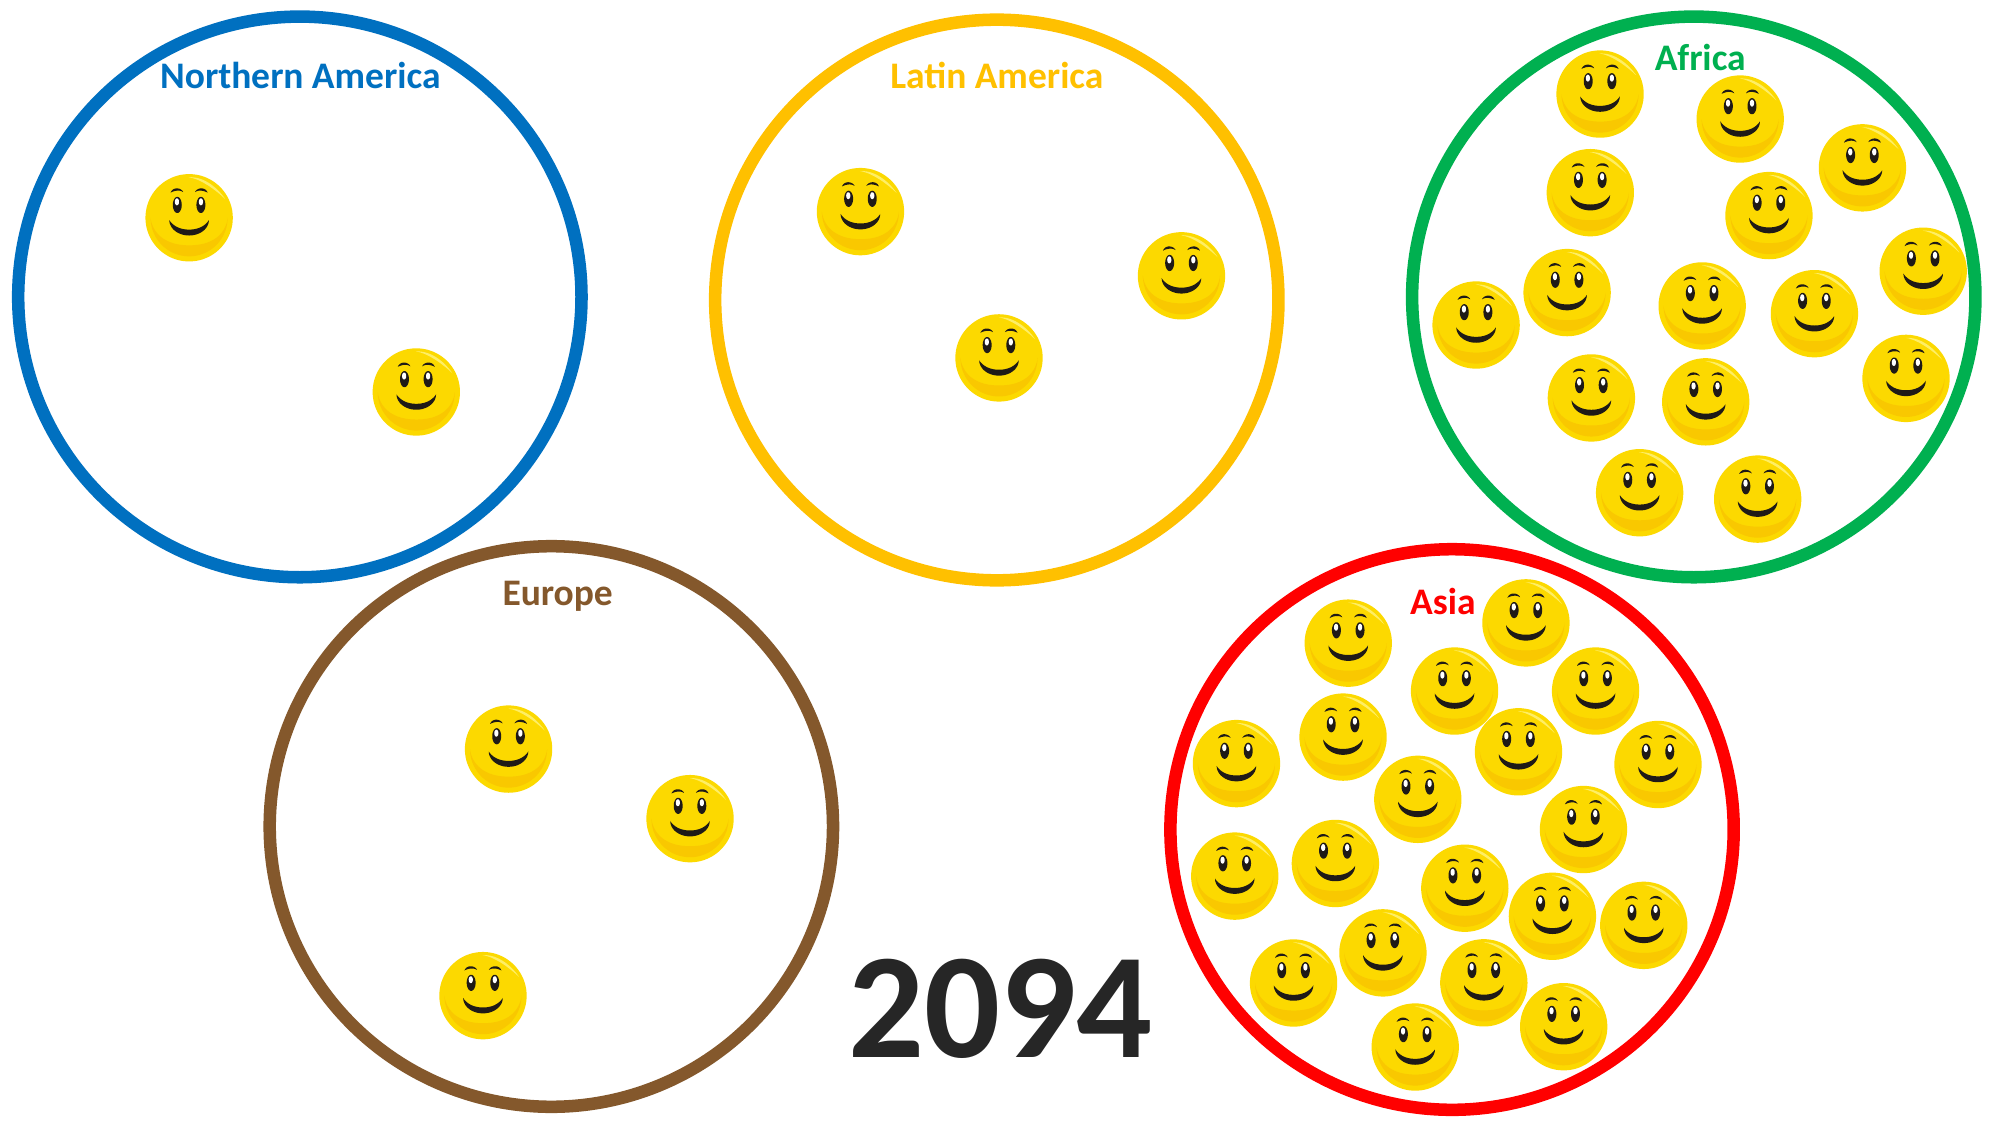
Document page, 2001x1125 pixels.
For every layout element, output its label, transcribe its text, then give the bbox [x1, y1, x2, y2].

picture [1879, 227, 1967, 315]
picture [1339, 579, 1702, 1091]
picture [145, 174, 233, 262]
picture [464, 705, 553, 793]
text_box [1169, 548, 1735, 1111]
picture [1190, 832, 1279, 920]
picture [646, 774, 734, 863]
picture [1661, 358, 1750, 446]
picture [1862, 334, 1950, 423]
picture [1432, 281, 1520, 369]
text_box Latin America [875, 43, 1122, 104]
text_box Europe [488, 560, 647, 621]
text_box [714, 46, 1280, 582]
text_box [178, 15, 422, 43]
text_box [881, 18, 1112, 43]
picture [1304, 599, 1392, 687]
text_box [268, 545, 835, 1108]
picture [1556, 50, 1644, 138]
picture [1546, 148, 1634, 237]
picture [1137, 232, 1226, 320]
picture [1818, 124, 1907, 212]
picture [1658, 262, 1746, 350]
picture [1600, 881, 1688, 970]
picture [1291, 693, 1462, 908]
text_box Africa [1640, 25, 1788, 86]
picture [1595, 448, 1684, 537]
picture [1696, 75, 1784, 163]
text_box Northern America [145, 43, 497, 104]
text_box [1558, 15, 1767, 50]
text_box [1411, 31, 1977, 579]
picture [1725, 171, 1813, 260]
picture [955, 314, 1043, 402]
picture [1523, 248, 1611, 337]
text_box 2094 [820, 900, 1181, 1095]
picture [1770, 269, 1859, 358]
text_box [17, 61, 583, 579]
picture [372, 348, 460, 436]
picture [1547, 354, 1636, 442]
picture [1249, 939, 1338, 1027]
picture [439, 951, 527, 1040]
picture [816, 167, 905, 256]
picture [1713, 455, 1802, 543]
picture [1192, 719, 1281, 808]
text_box Asia [1395, 569, 1493, 630]
